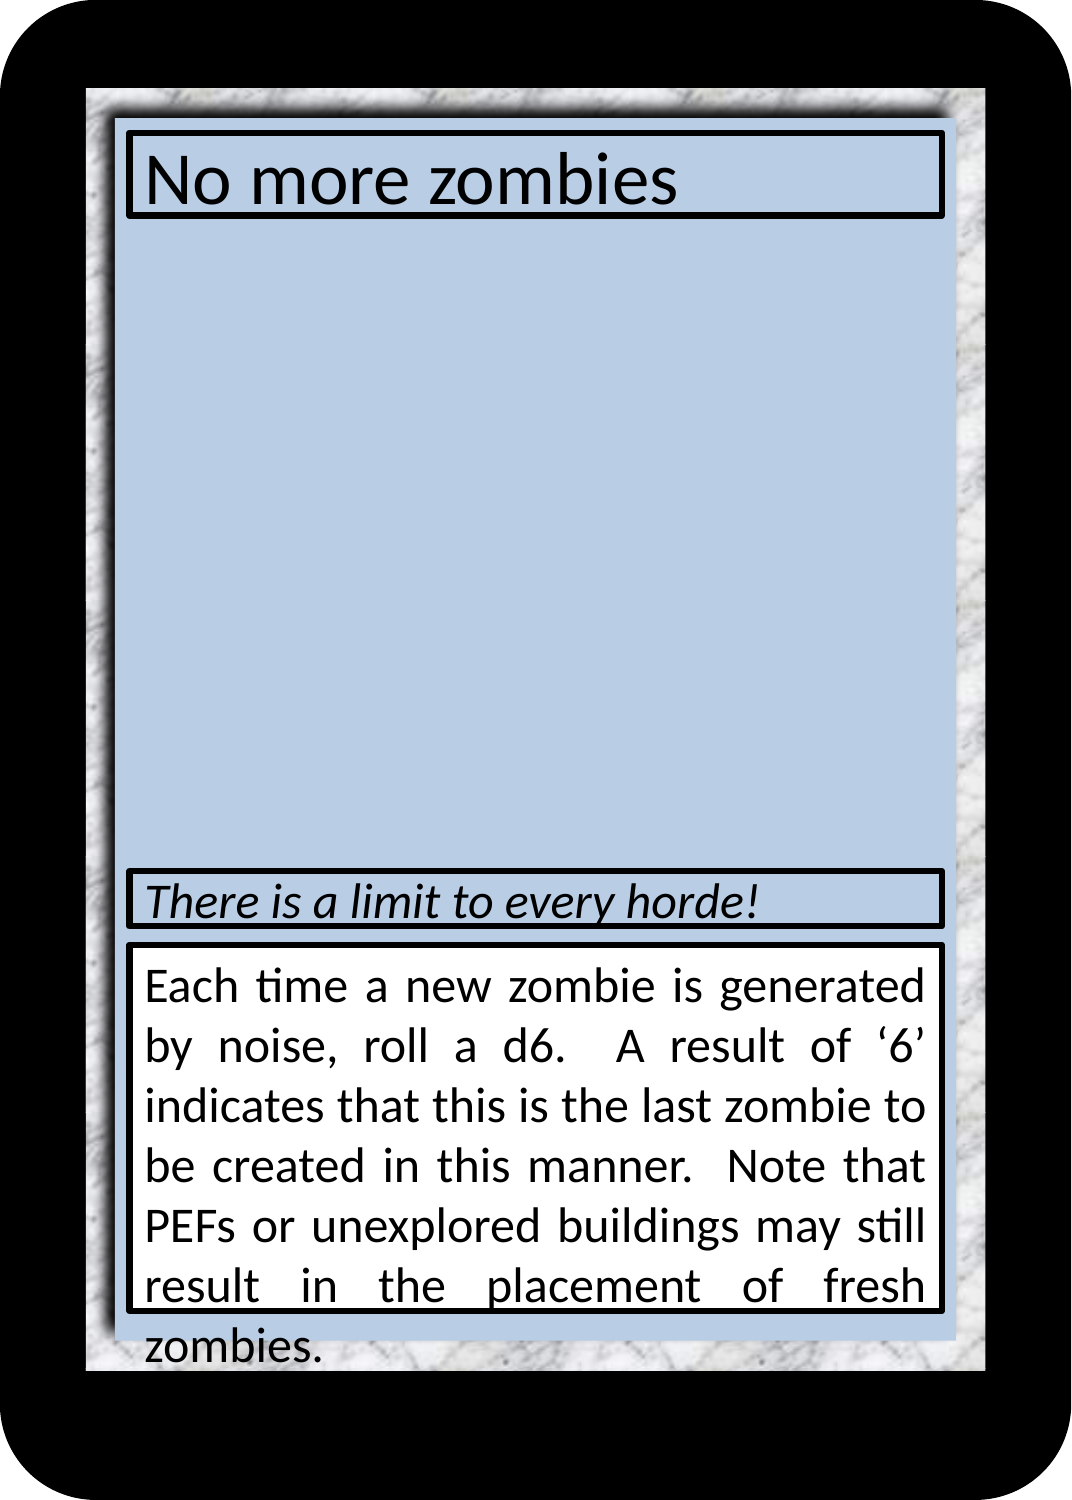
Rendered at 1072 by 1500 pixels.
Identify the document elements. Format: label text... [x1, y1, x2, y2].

title No more zombies [126, 130, 945, 219]
list There is a limit to every horde! [126, 868, 945, 929]
list Each time a new zombie is generated by noise, roll a d6. A result of ‘6’ indicates that this is the last zombie to be created in this manner. Note that PEFs or unexplored buildings may still result in the placement of fresh zombies. [126, 942, 945, 1314]
picture [85, 88, 986, 1371]
